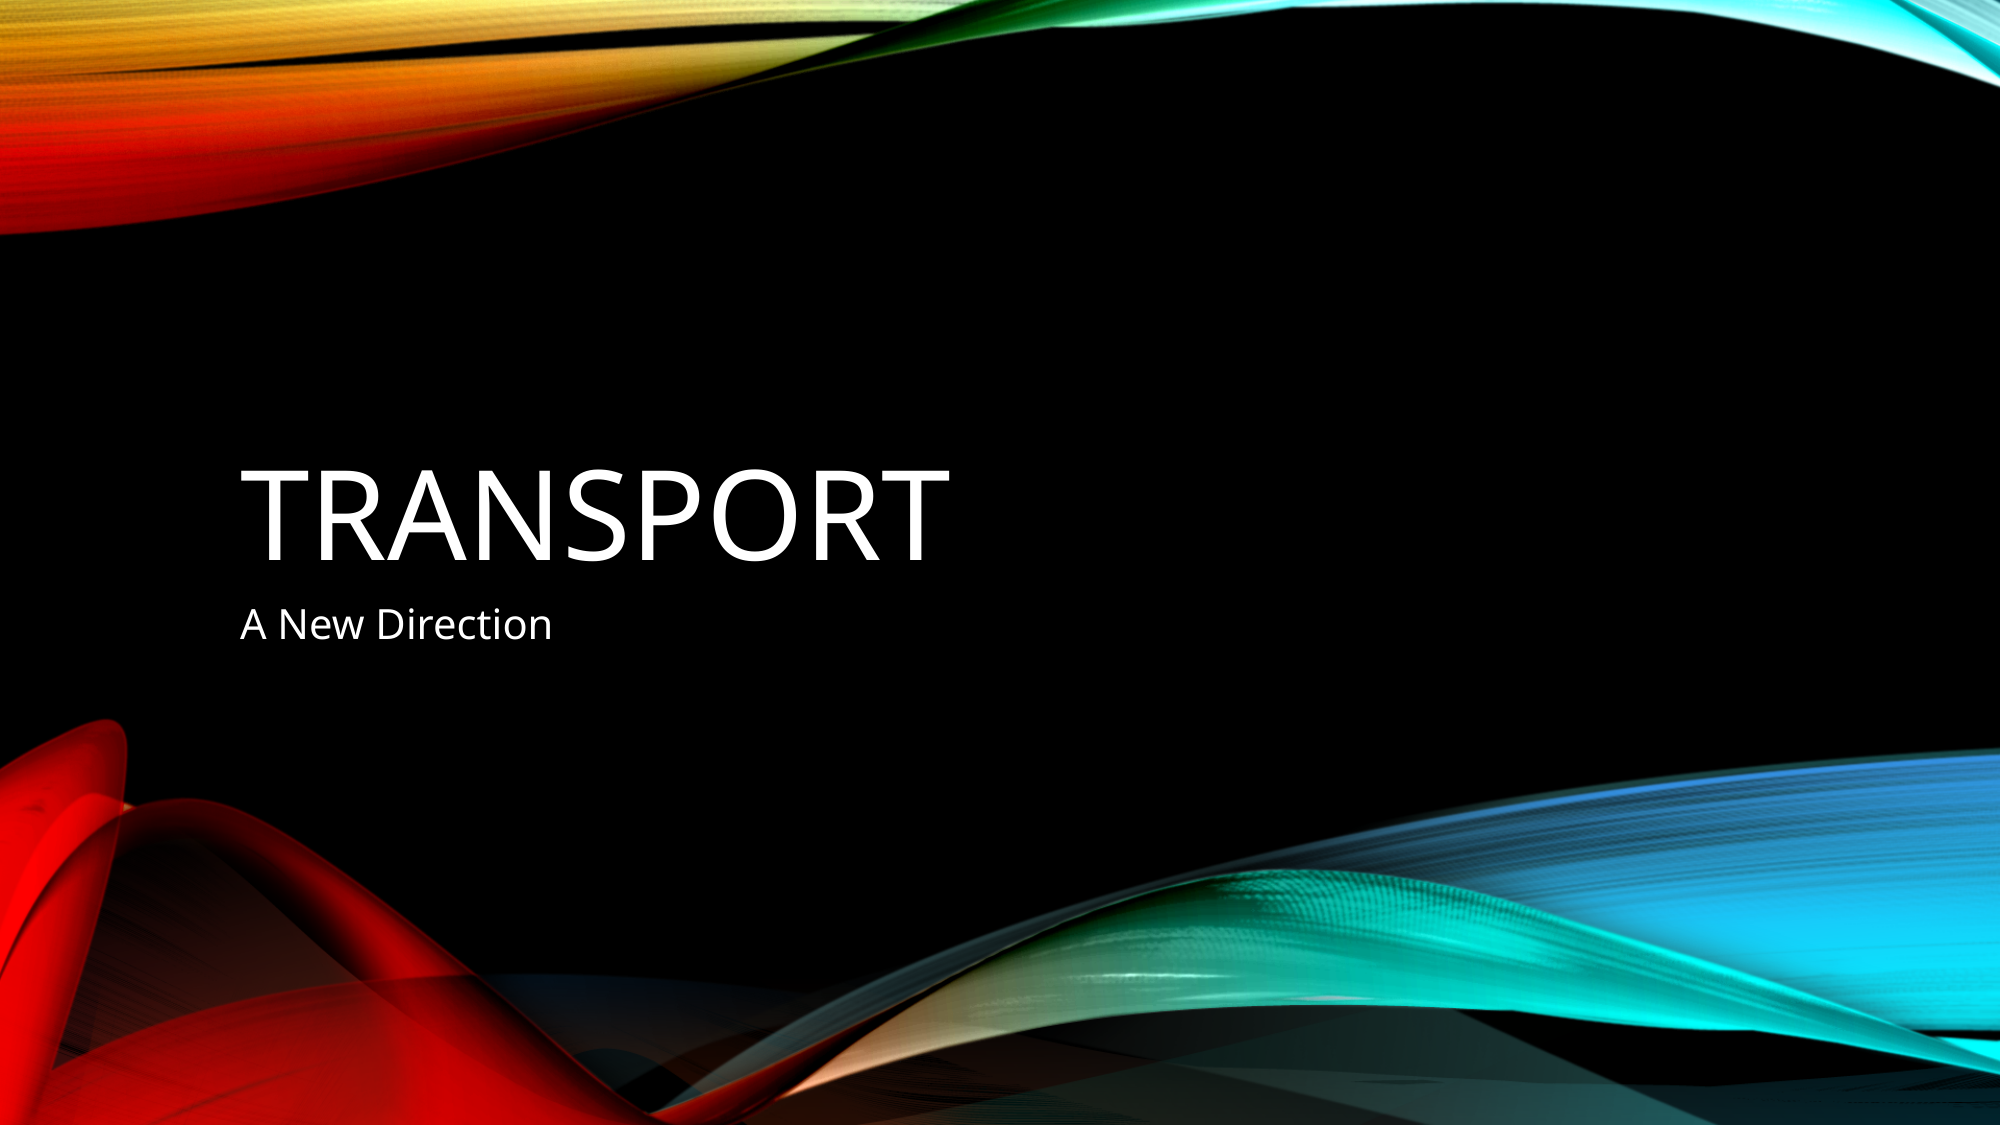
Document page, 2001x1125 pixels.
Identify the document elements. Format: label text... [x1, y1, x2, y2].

picture [0, 0, 2000, 237]
subtitle A New Direction [225, 595, 1775, 709]
picture [0, 717, 2000, 1125]
title transport [225, 295, 1775, 595]
